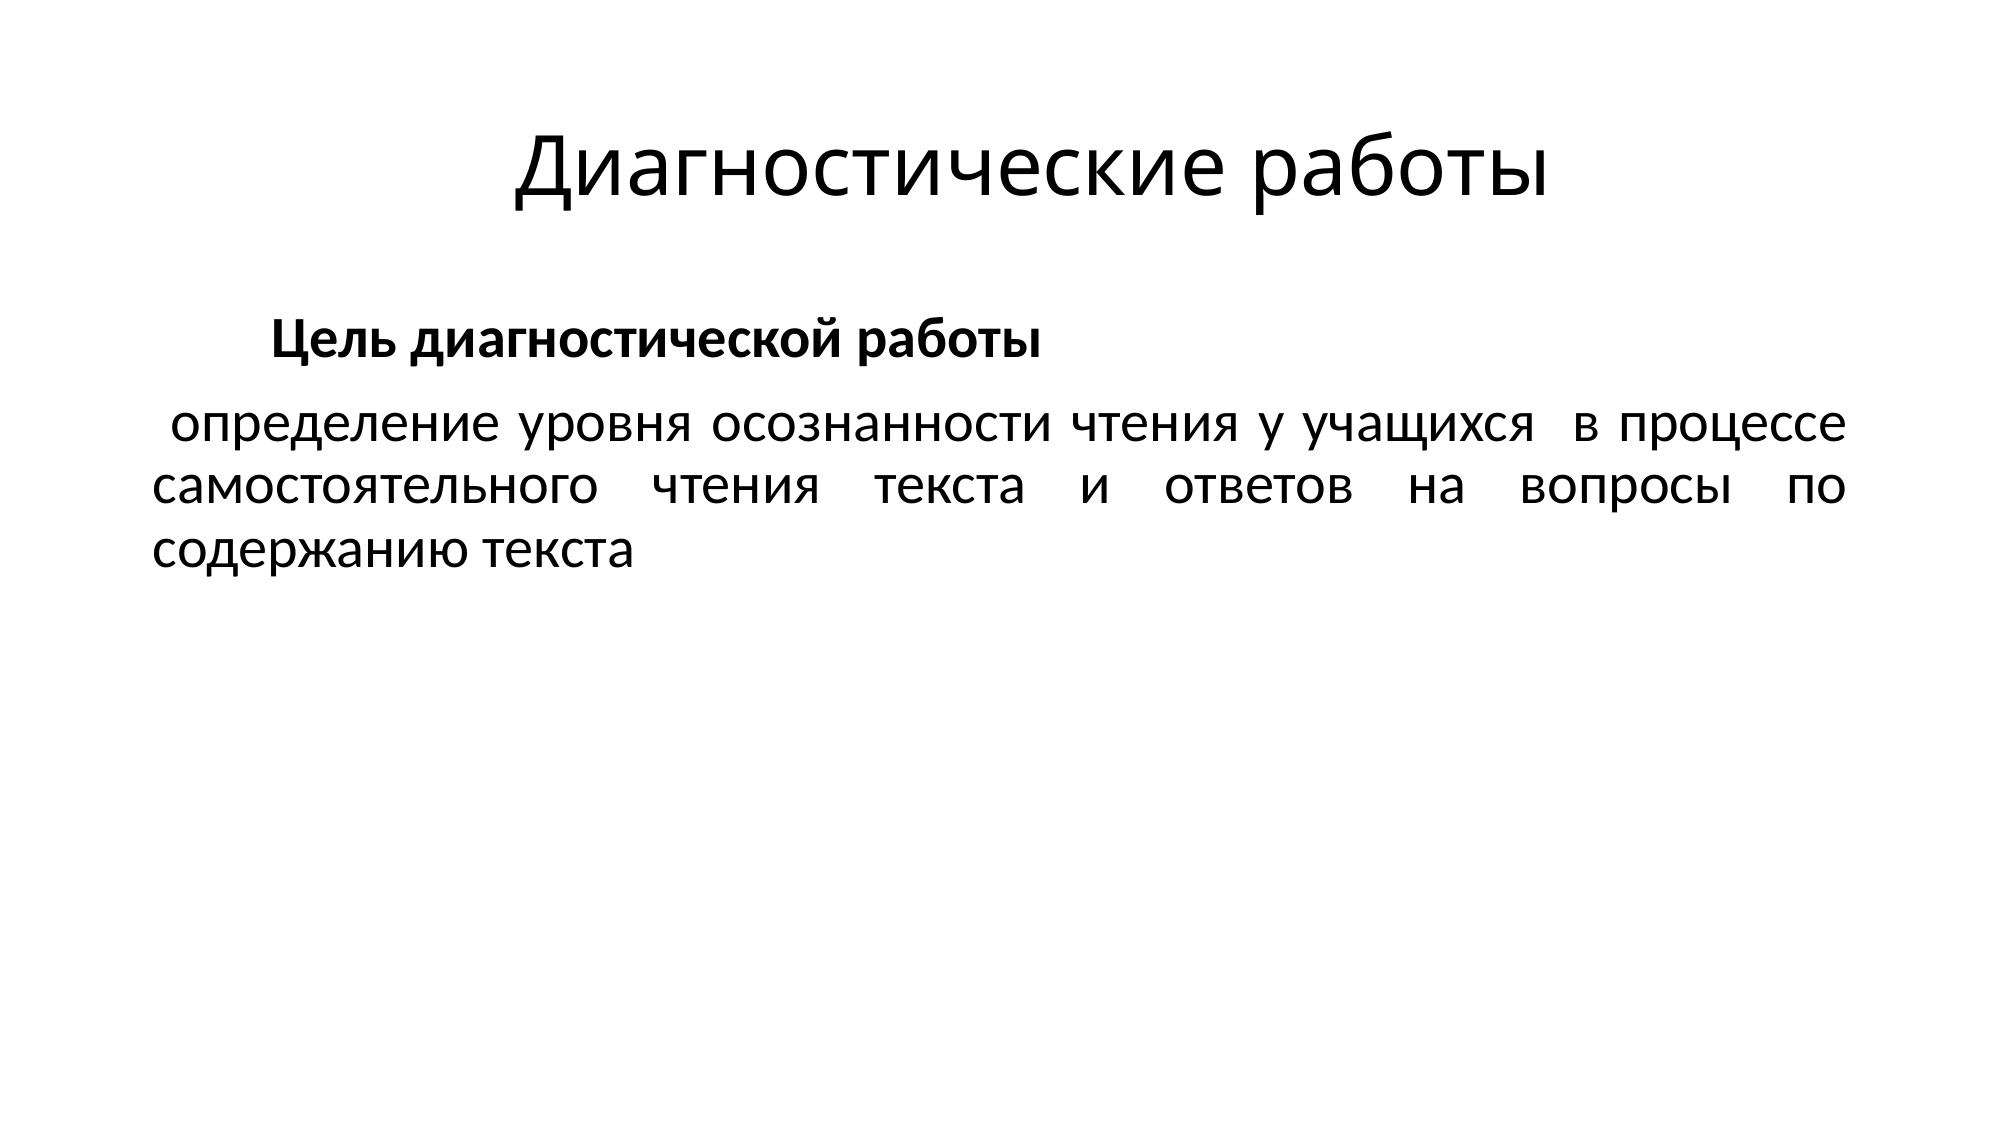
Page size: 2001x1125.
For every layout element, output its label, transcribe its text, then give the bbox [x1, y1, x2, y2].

list Цель диагностической работы определение уровня осознанности чтения у учащихся в процессе самостоятельного чтения текста и ответов на вопросы по содержанию текста [137, 299, 1863, 1014]
title Диагностические работы [137, 59, 1908, 278]
